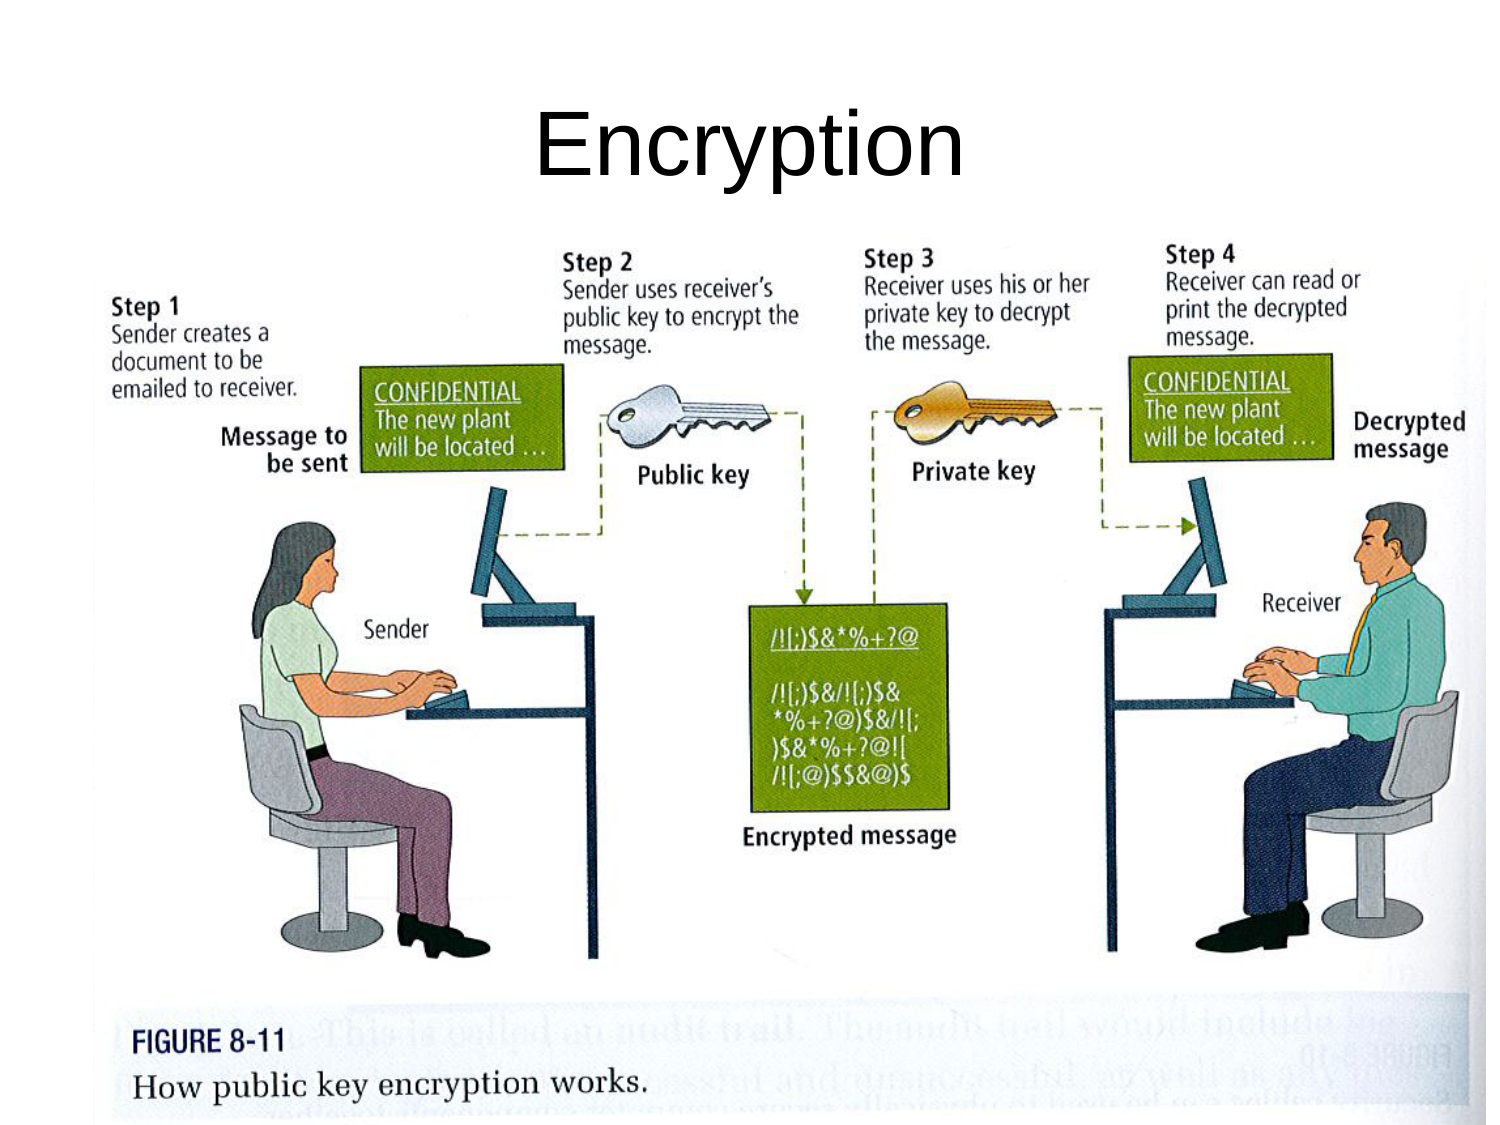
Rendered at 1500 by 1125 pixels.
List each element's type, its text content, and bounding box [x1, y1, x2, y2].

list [93, 195, 1486, 1125]
title Encryption [74, 44, 1426, 233]
